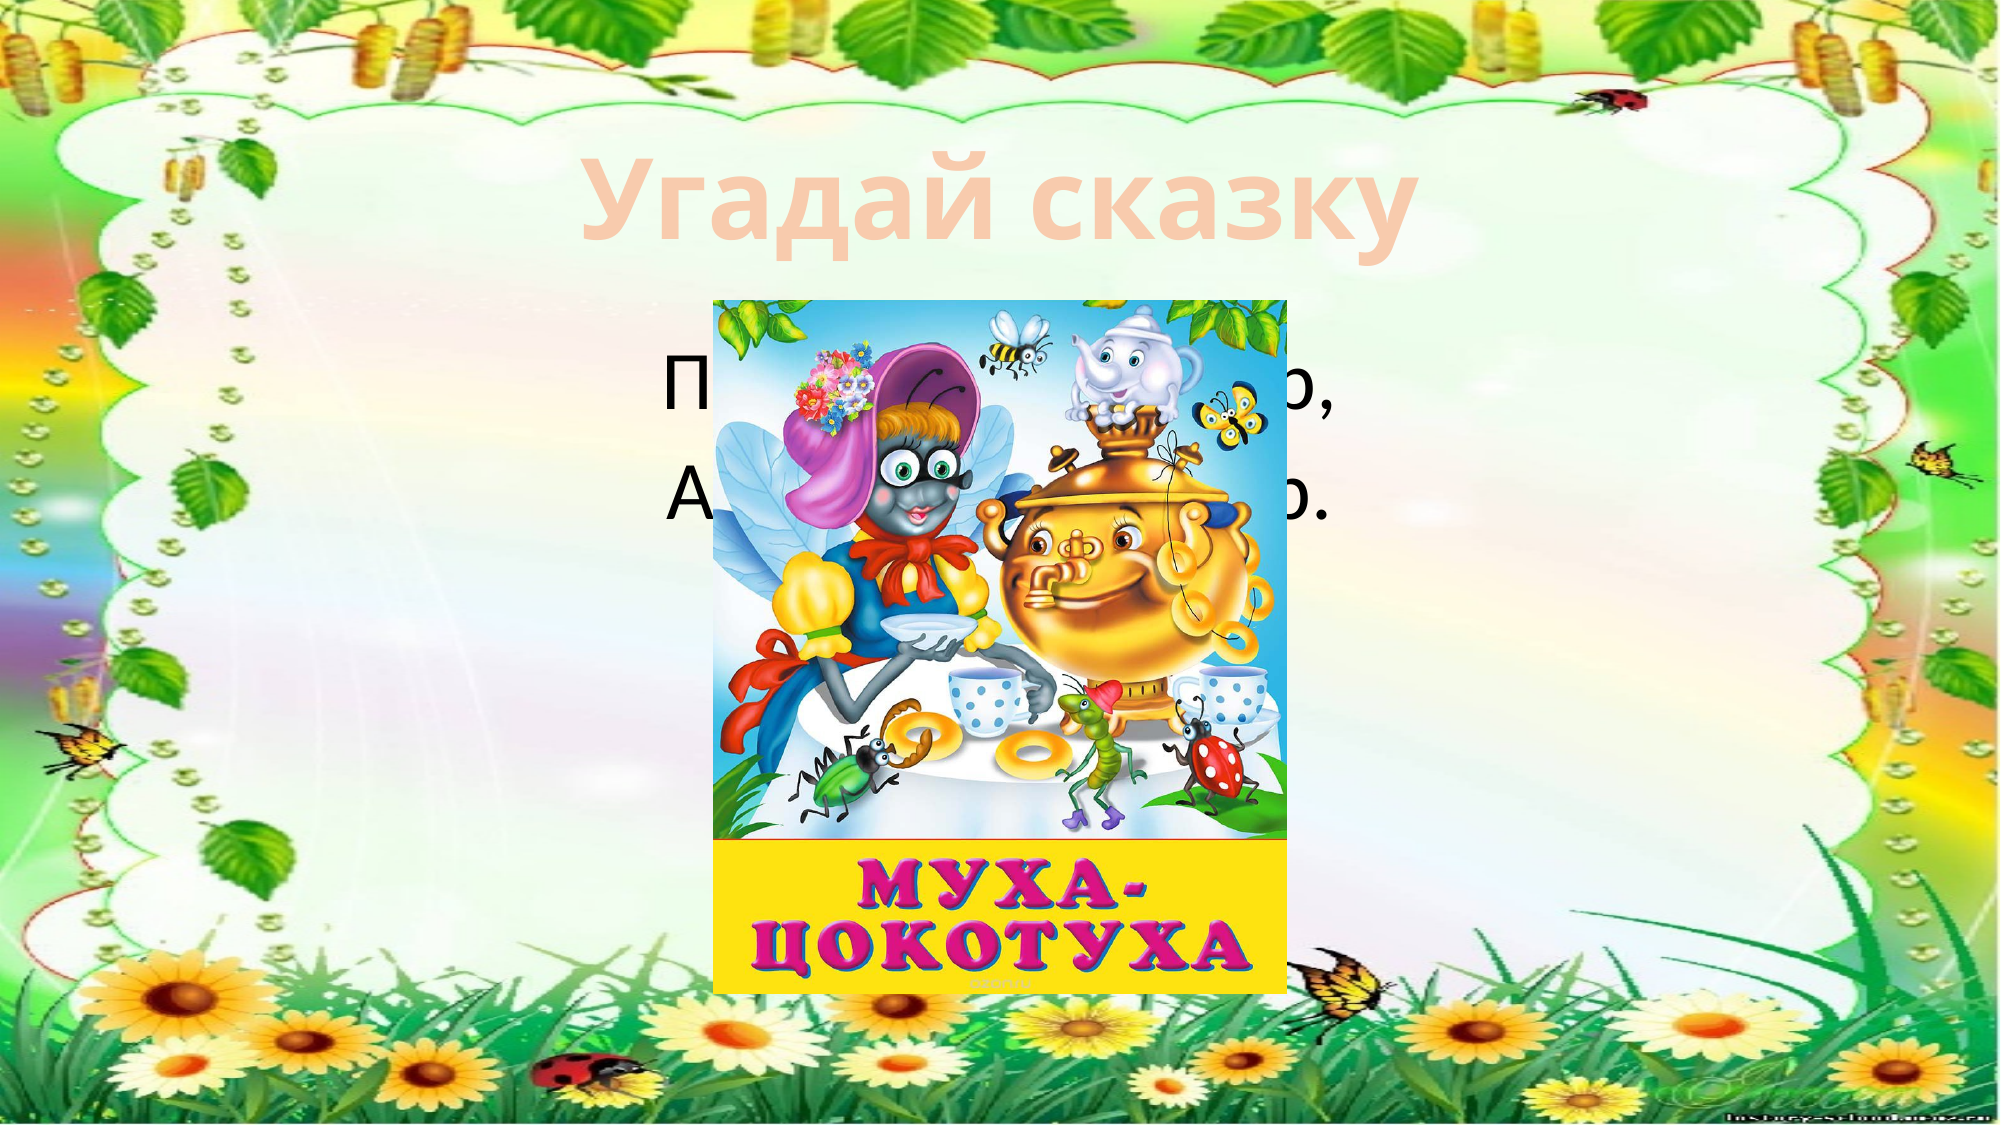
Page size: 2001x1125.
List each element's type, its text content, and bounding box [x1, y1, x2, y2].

title Угадай сказку [137, 128, 1863, 278]
list Покупала самовар, А спасал ее комар. [1287, 329, 1863, 696]
list Покупала самовар, А спасал ее комар. [137, 329, 713, 696]
picture [0, 0, 2001, 1125]
